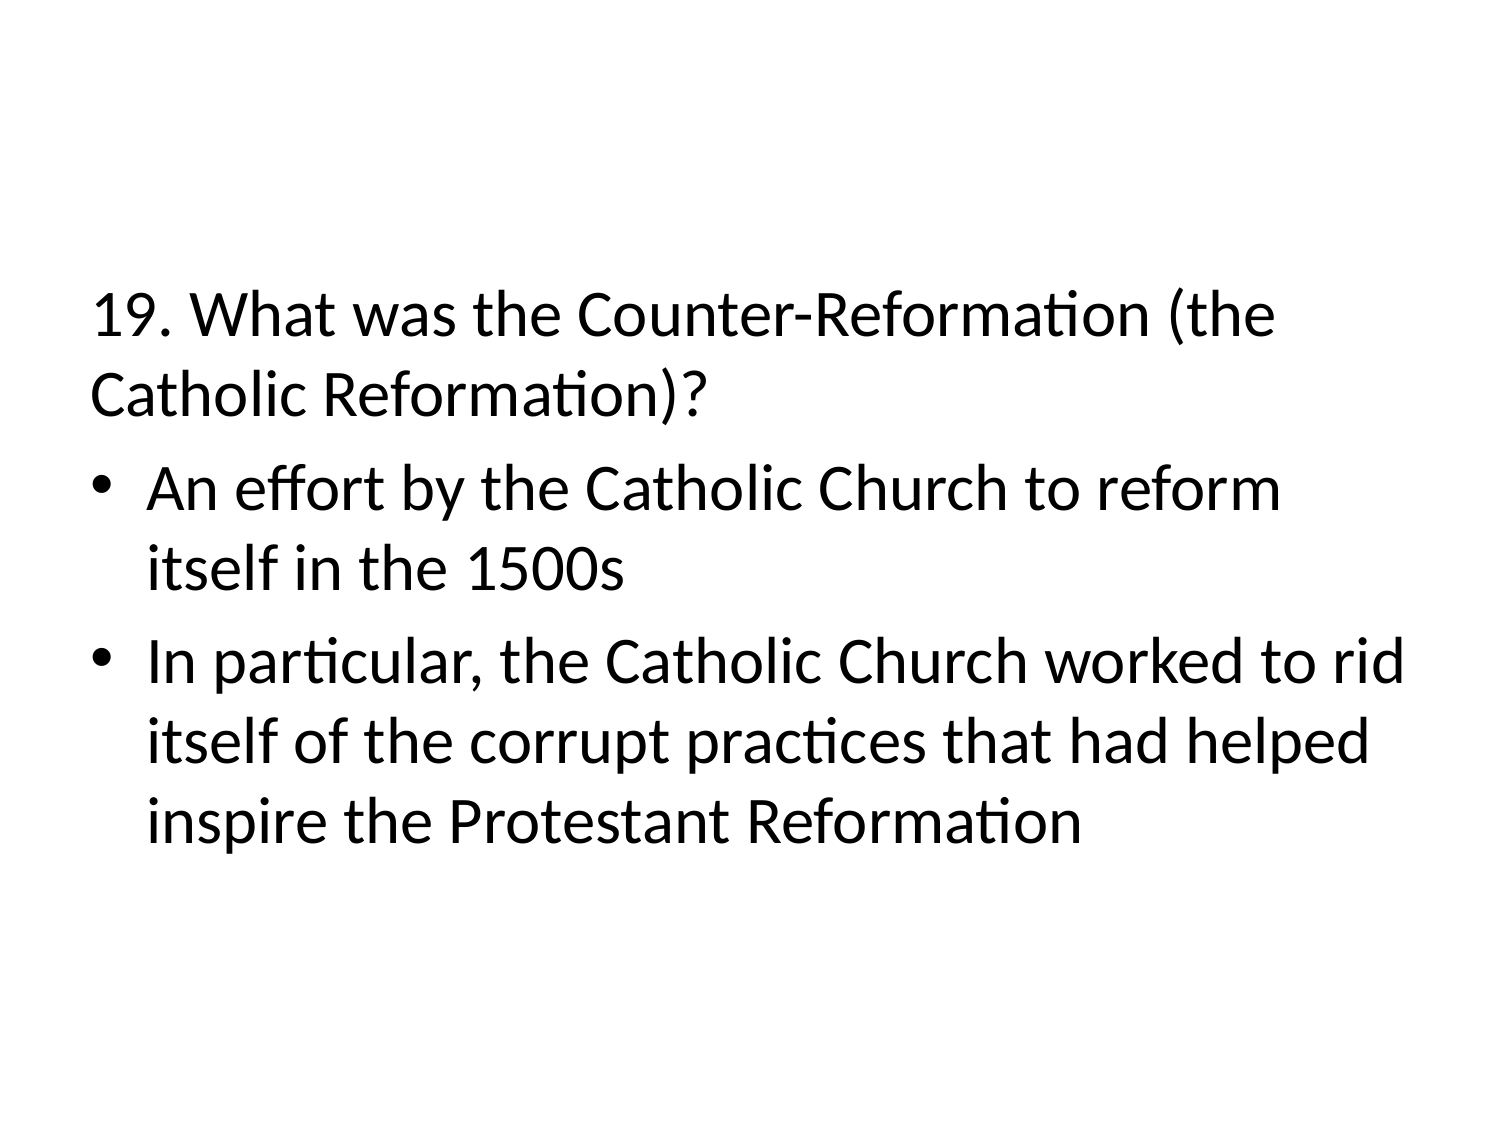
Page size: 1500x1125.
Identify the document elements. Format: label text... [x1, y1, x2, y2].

list 19. What was the Counter-Reformation (the Catholic Reformation)? An effort by the Catholic Church to reform itself in the 1500s In particular, the Catholic Church worked to rid itself of the corrupt practices that had helped inspire the Protestant Reformation [75, 262, 1425, 1005]
